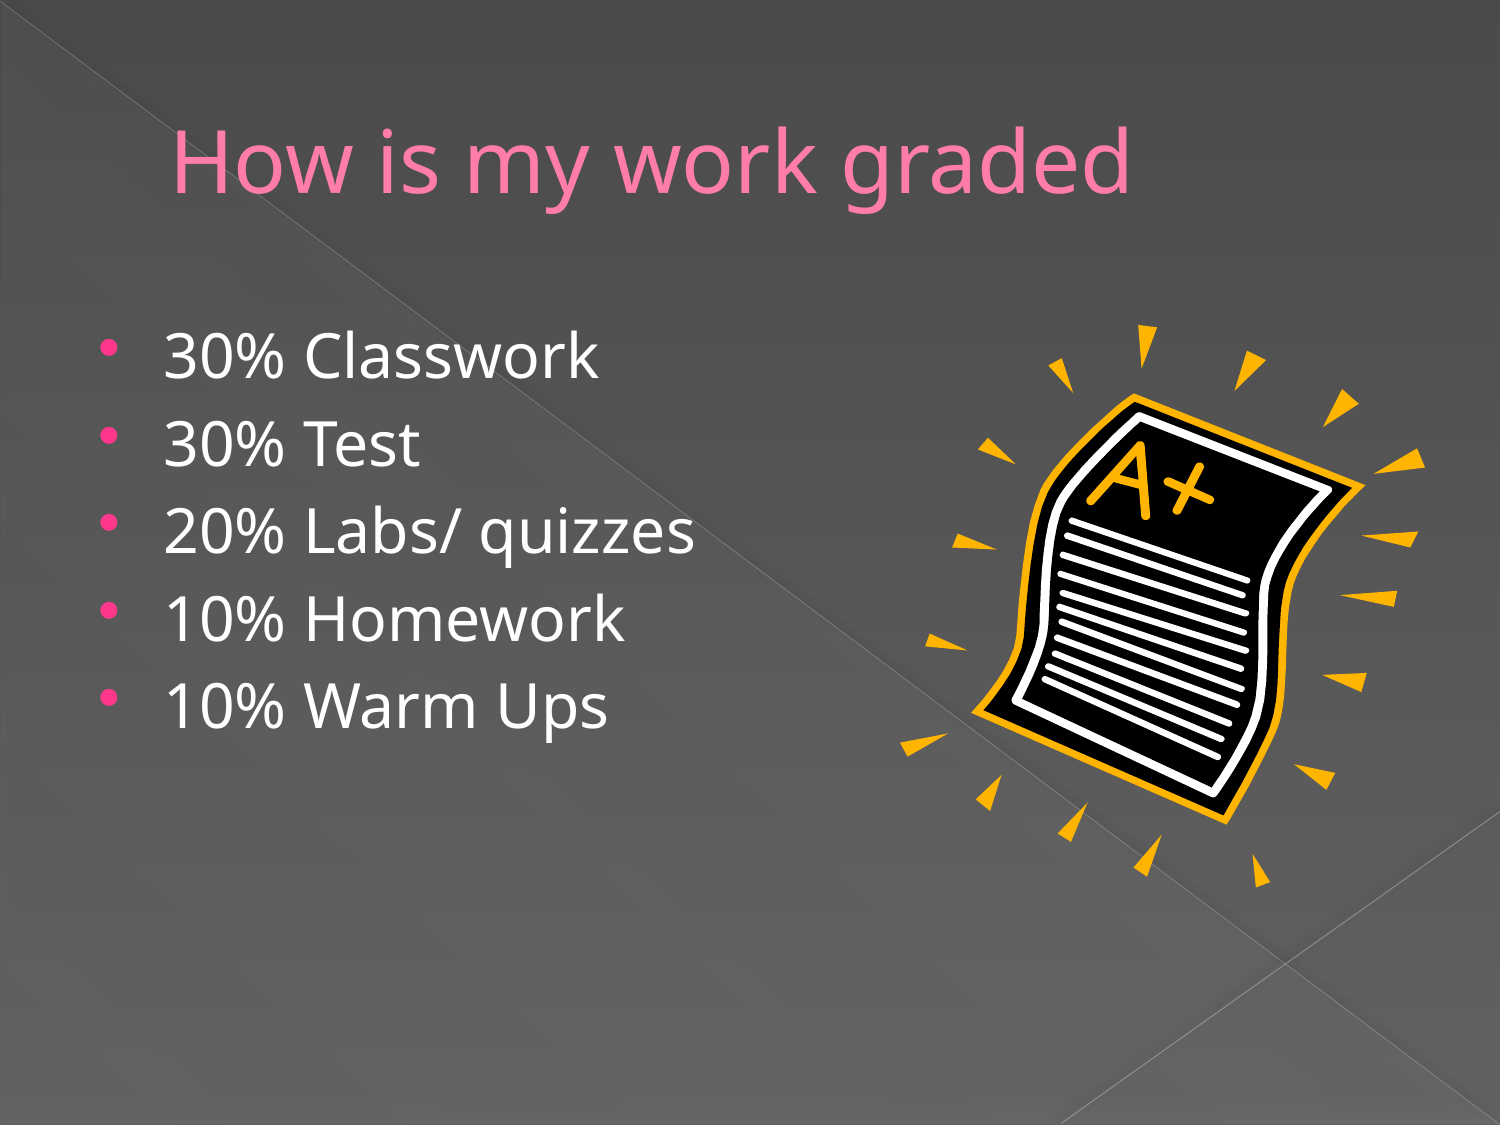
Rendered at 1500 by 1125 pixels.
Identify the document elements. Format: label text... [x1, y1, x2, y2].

picture [899, 324, 1426, 888]
title How is my work graded [75, 43, 1425, 274]
list 30% Classwork 30% Test 20% Labs/ quizzes 10% Homework 10% Warm Ups [74, 308, 1426, 1060]
